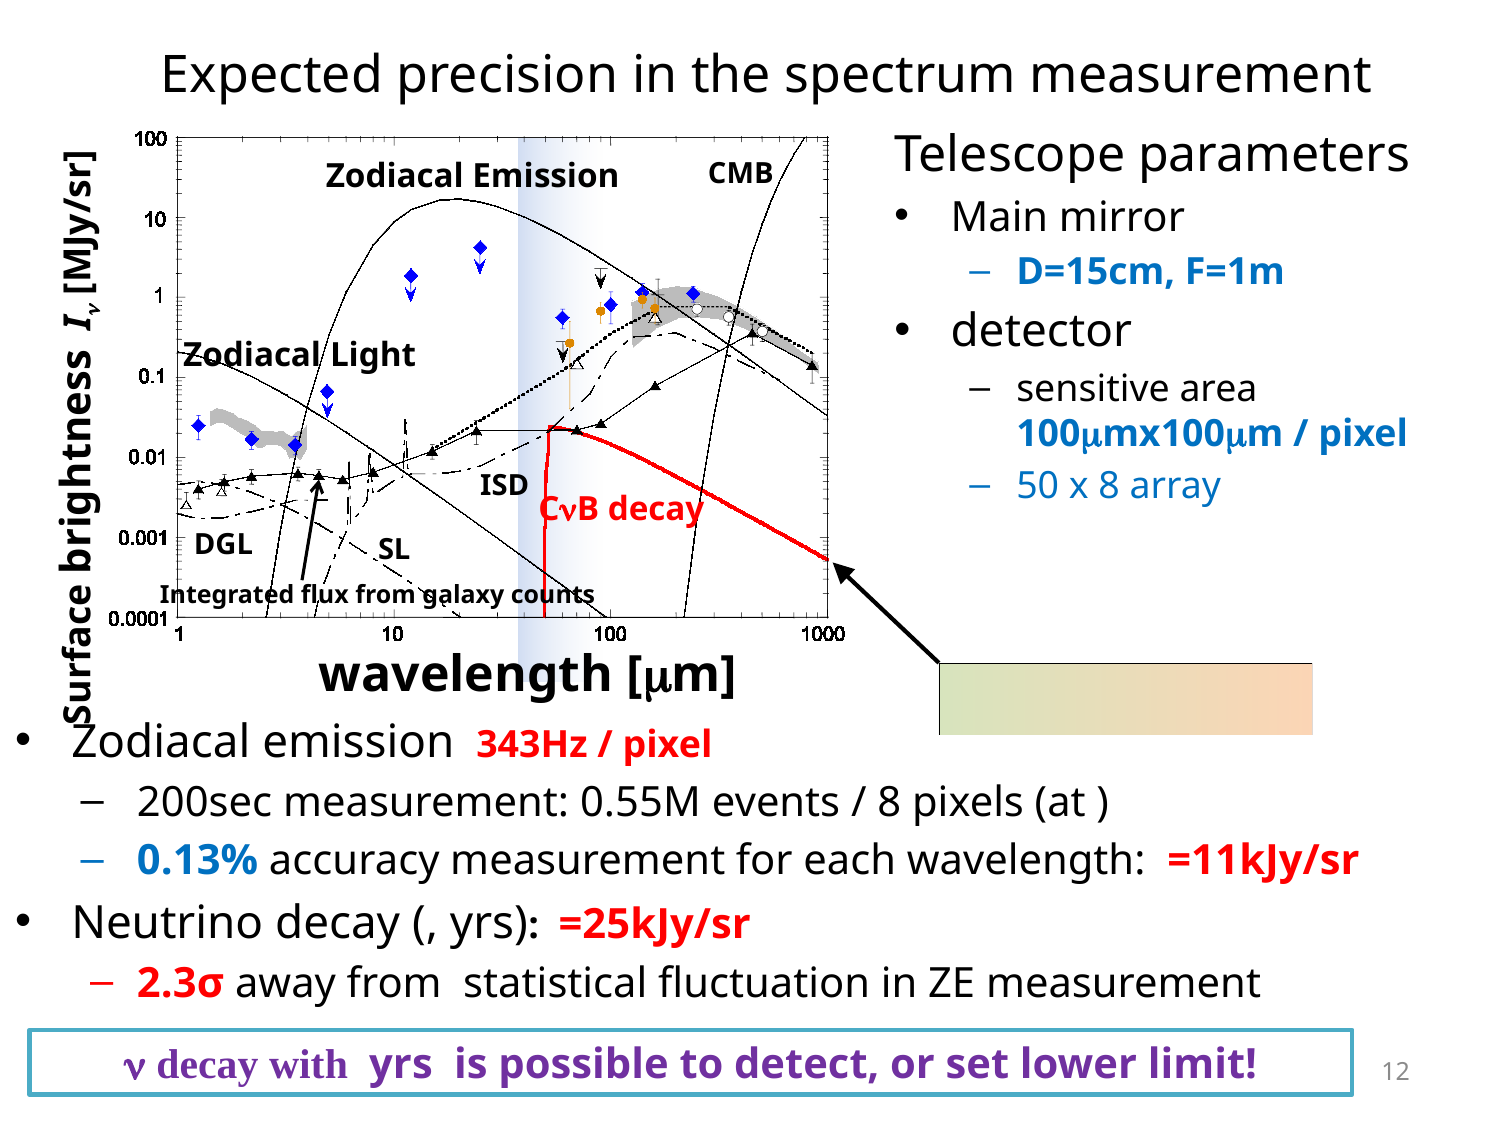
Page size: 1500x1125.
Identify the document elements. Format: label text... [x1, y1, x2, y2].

title Expected precision in the spectrum measurement [64, 15, 1471, 129]
text_box [850, 567, 855, 575]
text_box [301, 479, 314, 581]
slide_number 12 [1074, 1042, 1425, 1103]
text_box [40, 130, 845, 699]
